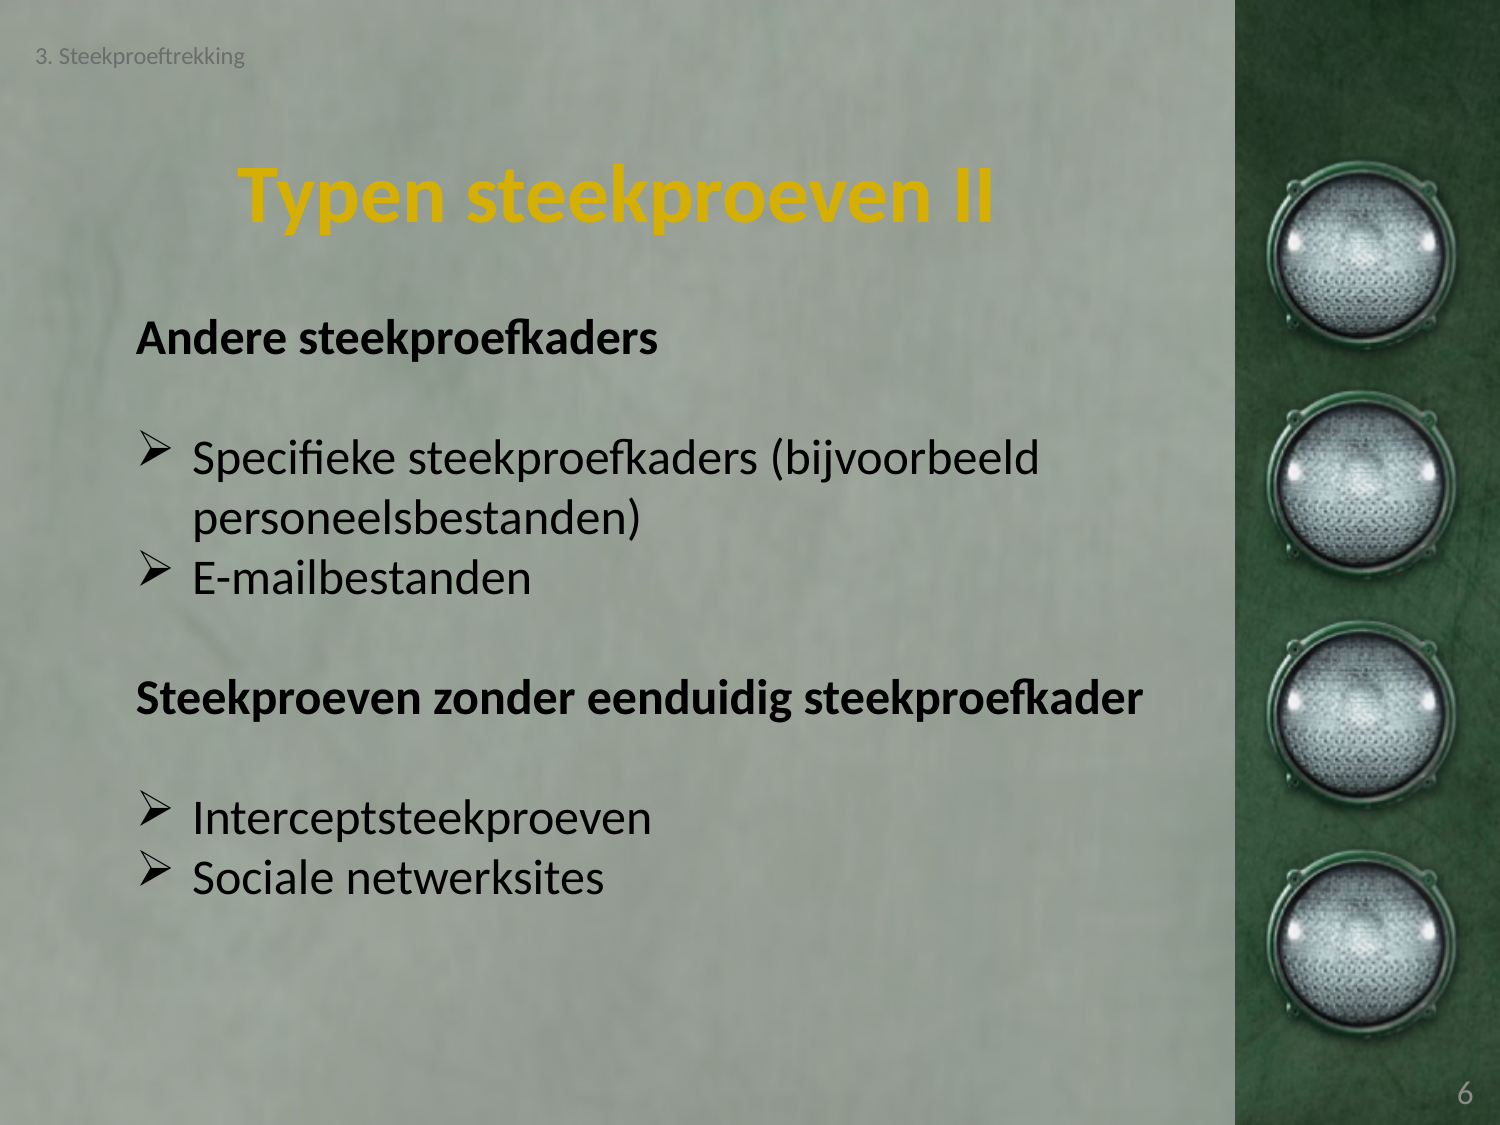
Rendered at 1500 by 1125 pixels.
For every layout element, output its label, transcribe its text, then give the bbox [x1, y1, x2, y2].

title 3. Steekproeftrekking [19, 32, 377, 77]
subtitle Typen steekproeven II [0, 131, 1229, 276]
picture [0, 0, 1500, 1125]
text_box Andere steekproefkaders Specifieke steekproefkaders (bijvoorbeeld personeelsbestanden) E-mailbestanden Steekproeven zonder eenduidig steekproefkader Interceptsteekproeven Sociale netwerksites [121, 297, 1229, 912]
